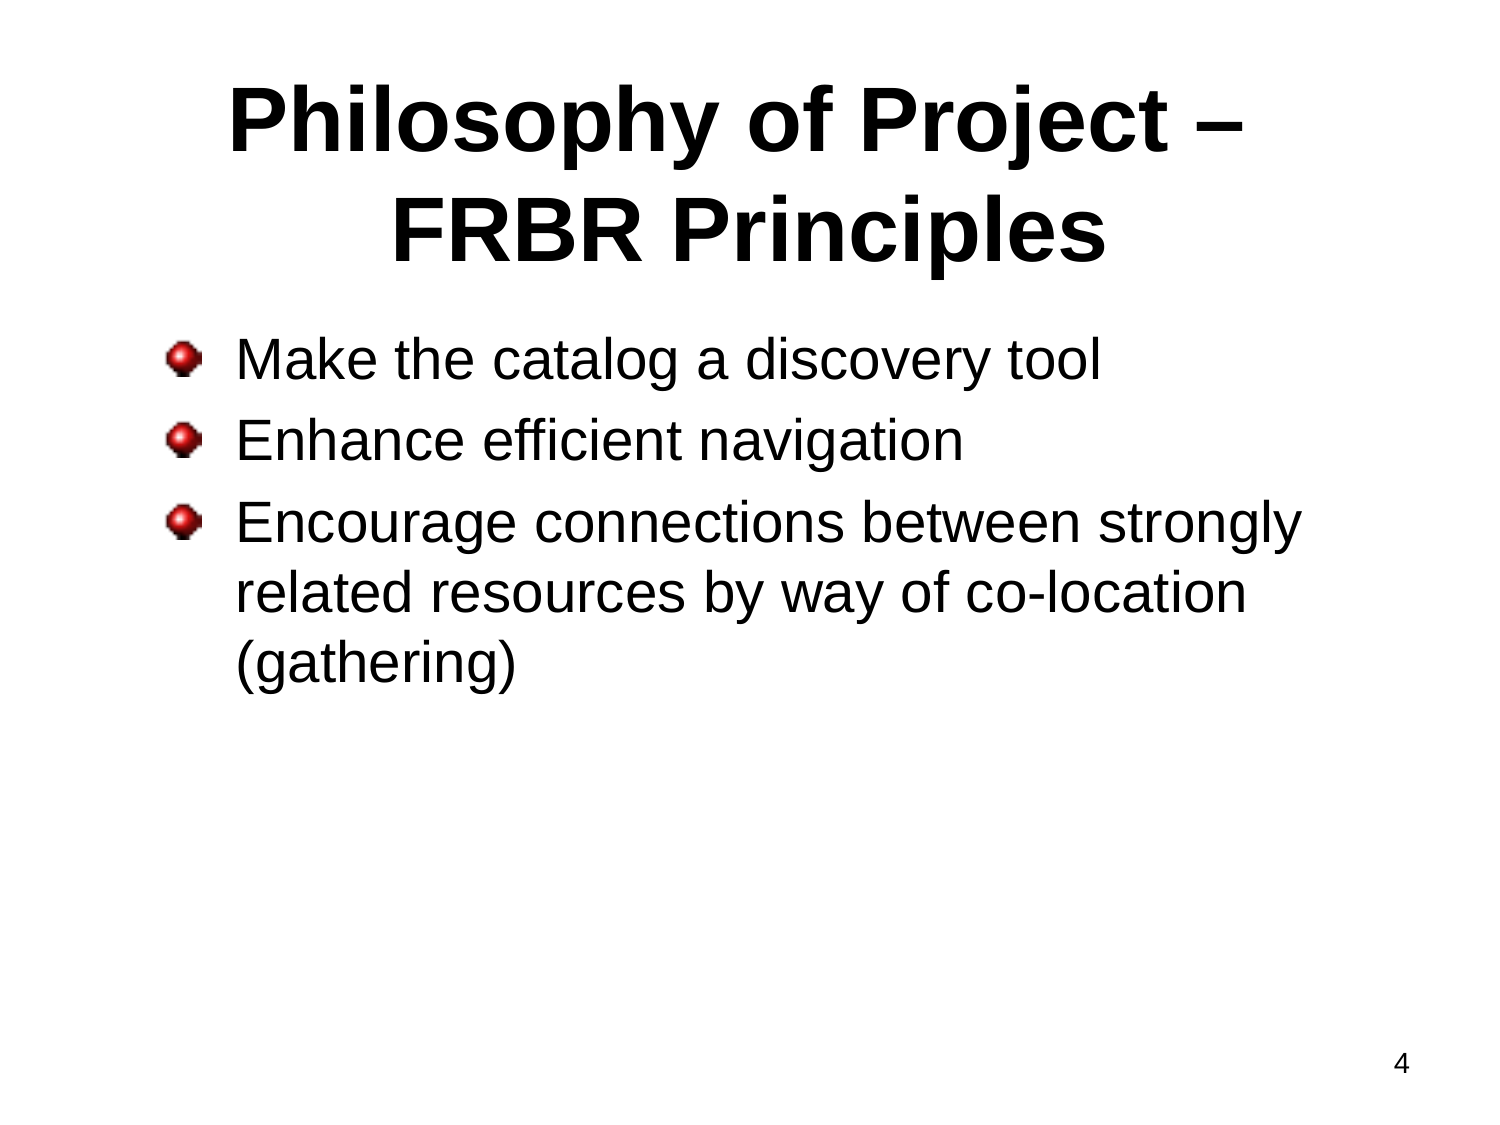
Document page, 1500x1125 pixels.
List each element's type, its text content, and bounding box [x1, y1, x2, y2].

picture [160, 498, 202, 540]
picture [160, 335, 202, 377]
text_box 4 [1074, 1036, 1425, 1115]
list Make the catalog a discovery tool Enhance efficient navigation Encourage connections between strongly related resources by way of co-location (gathering) [145, 313, 1349, 1022]
picture [160, 416, 202, 458]
title Philosophy of Project – FRBR Principles [74, 41, 1426, 299]
